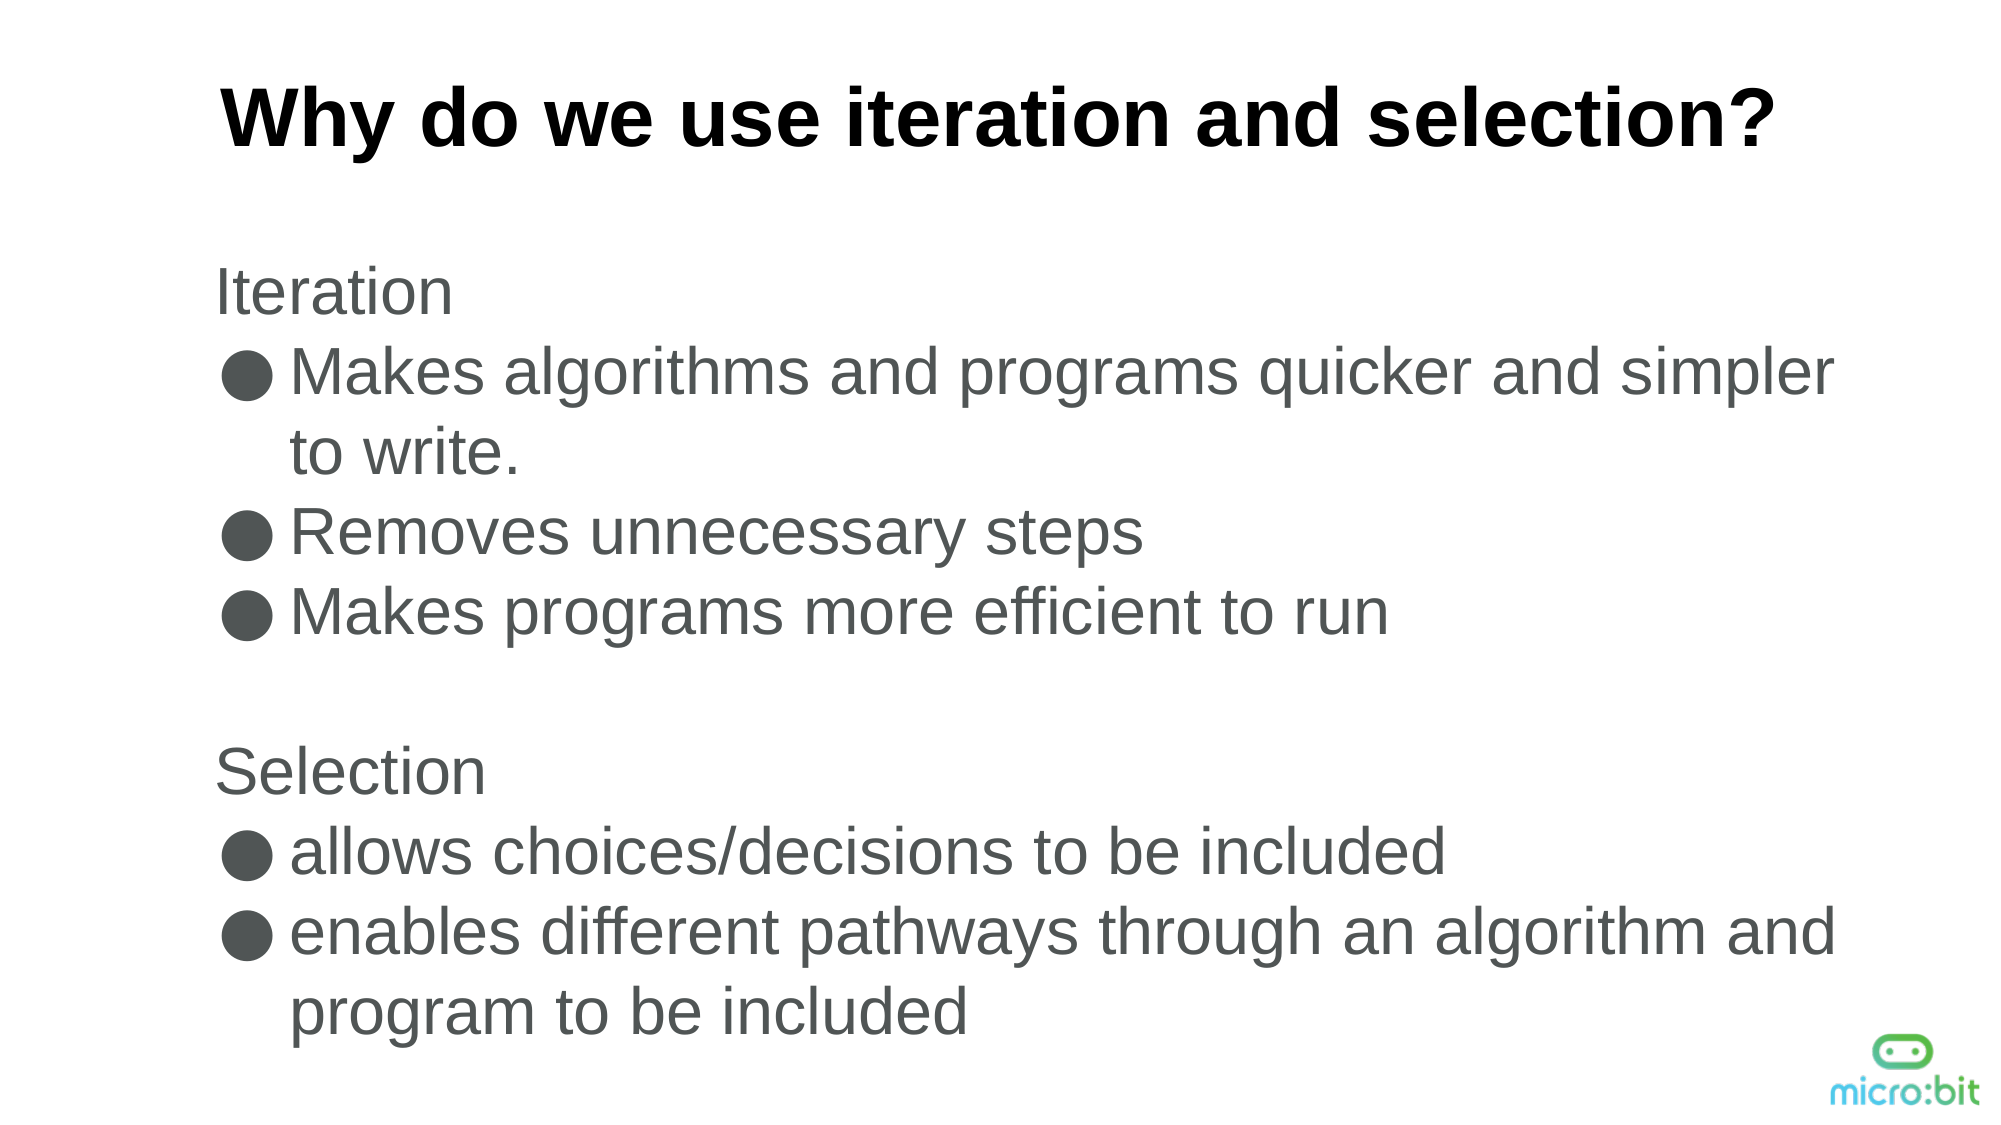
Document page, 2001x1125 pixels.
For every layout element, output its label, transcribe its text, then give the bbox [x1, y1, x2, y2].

picture [1830, 1029, 1980, 1106]
text_box Why do we use iteration and selection? Iteration Makes algorithms and programs quicker and simpler to write. Removes unnecessary steps Makes programs more efficient to run Selection allows choices/decisions to be included enables different pathways through an algorithm and program to be included [124, 49, 1876, 873]
